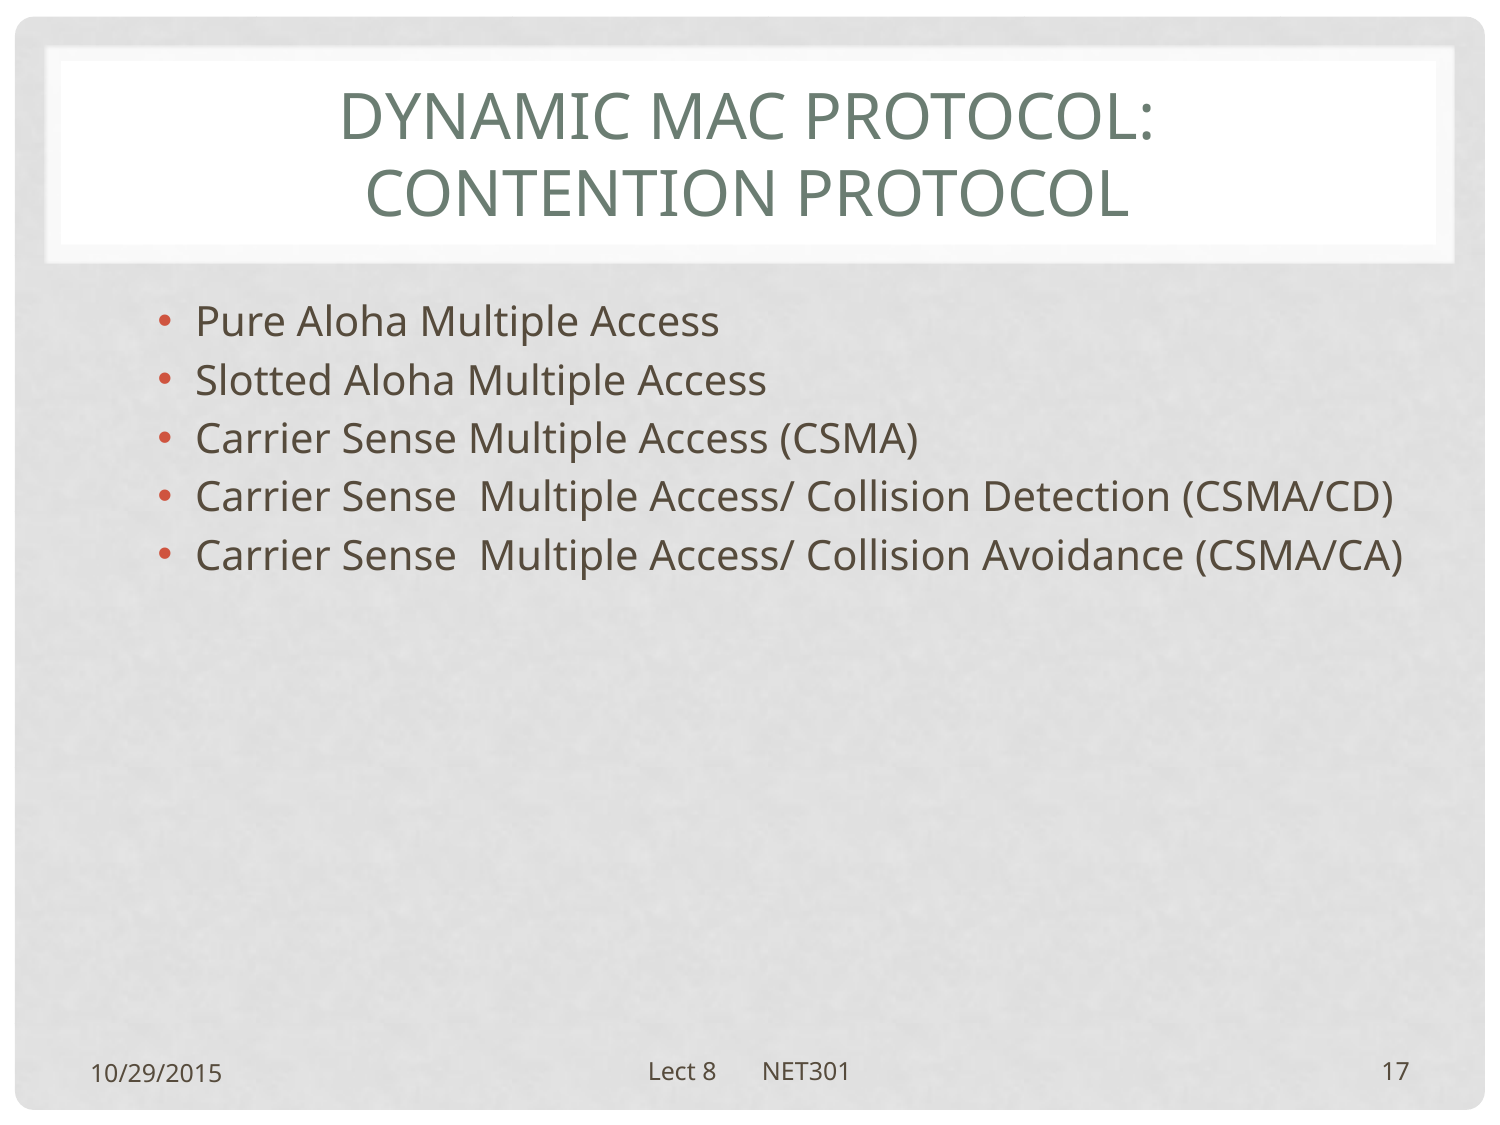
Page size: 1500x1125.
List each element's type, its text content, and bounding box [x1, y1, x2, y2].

list Pure Aloha Multiple Access Slotted Aloha Multiple Access Carrier Sense Multiple Access (CSMA) Carrier Sense Multiple Access/ Collision Detection (CSMA/CD) Carrier Sense Multiple Access/ Collision Avoidance (CSMA/CA) [75, 287, 1425, 1005]
footer Lect 8 NET301 [512, 1042, 988, 1103]
slide_number 17 [1074, 1042, 1425, 1103]
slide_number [75, 1042, 425, 1103]
title Dynamic mac protocol: contention protocol [69, 66, 1425, 238]
